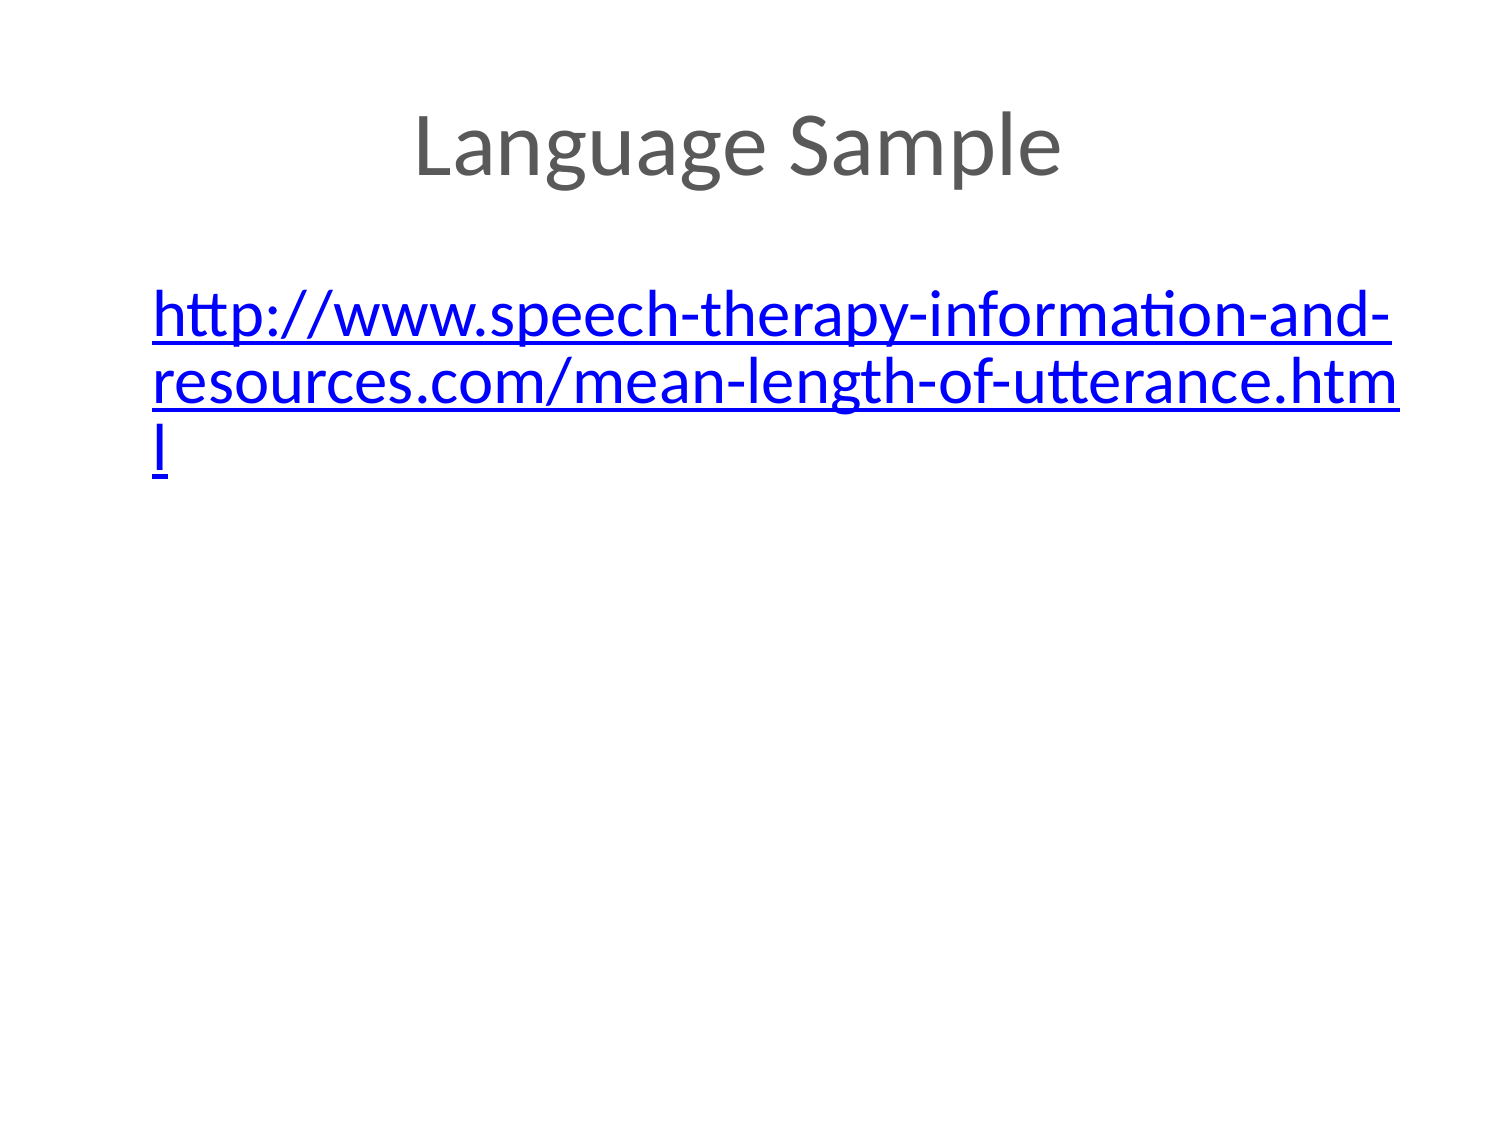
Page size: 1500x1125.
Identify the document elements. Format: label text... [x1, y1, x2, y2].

list http://www.speech-therapy-information-and-resources.com/mean-length-of-utterance.html [137, 262, 1425, 550]
title Language Sample [398, 45, 1425, 233]
